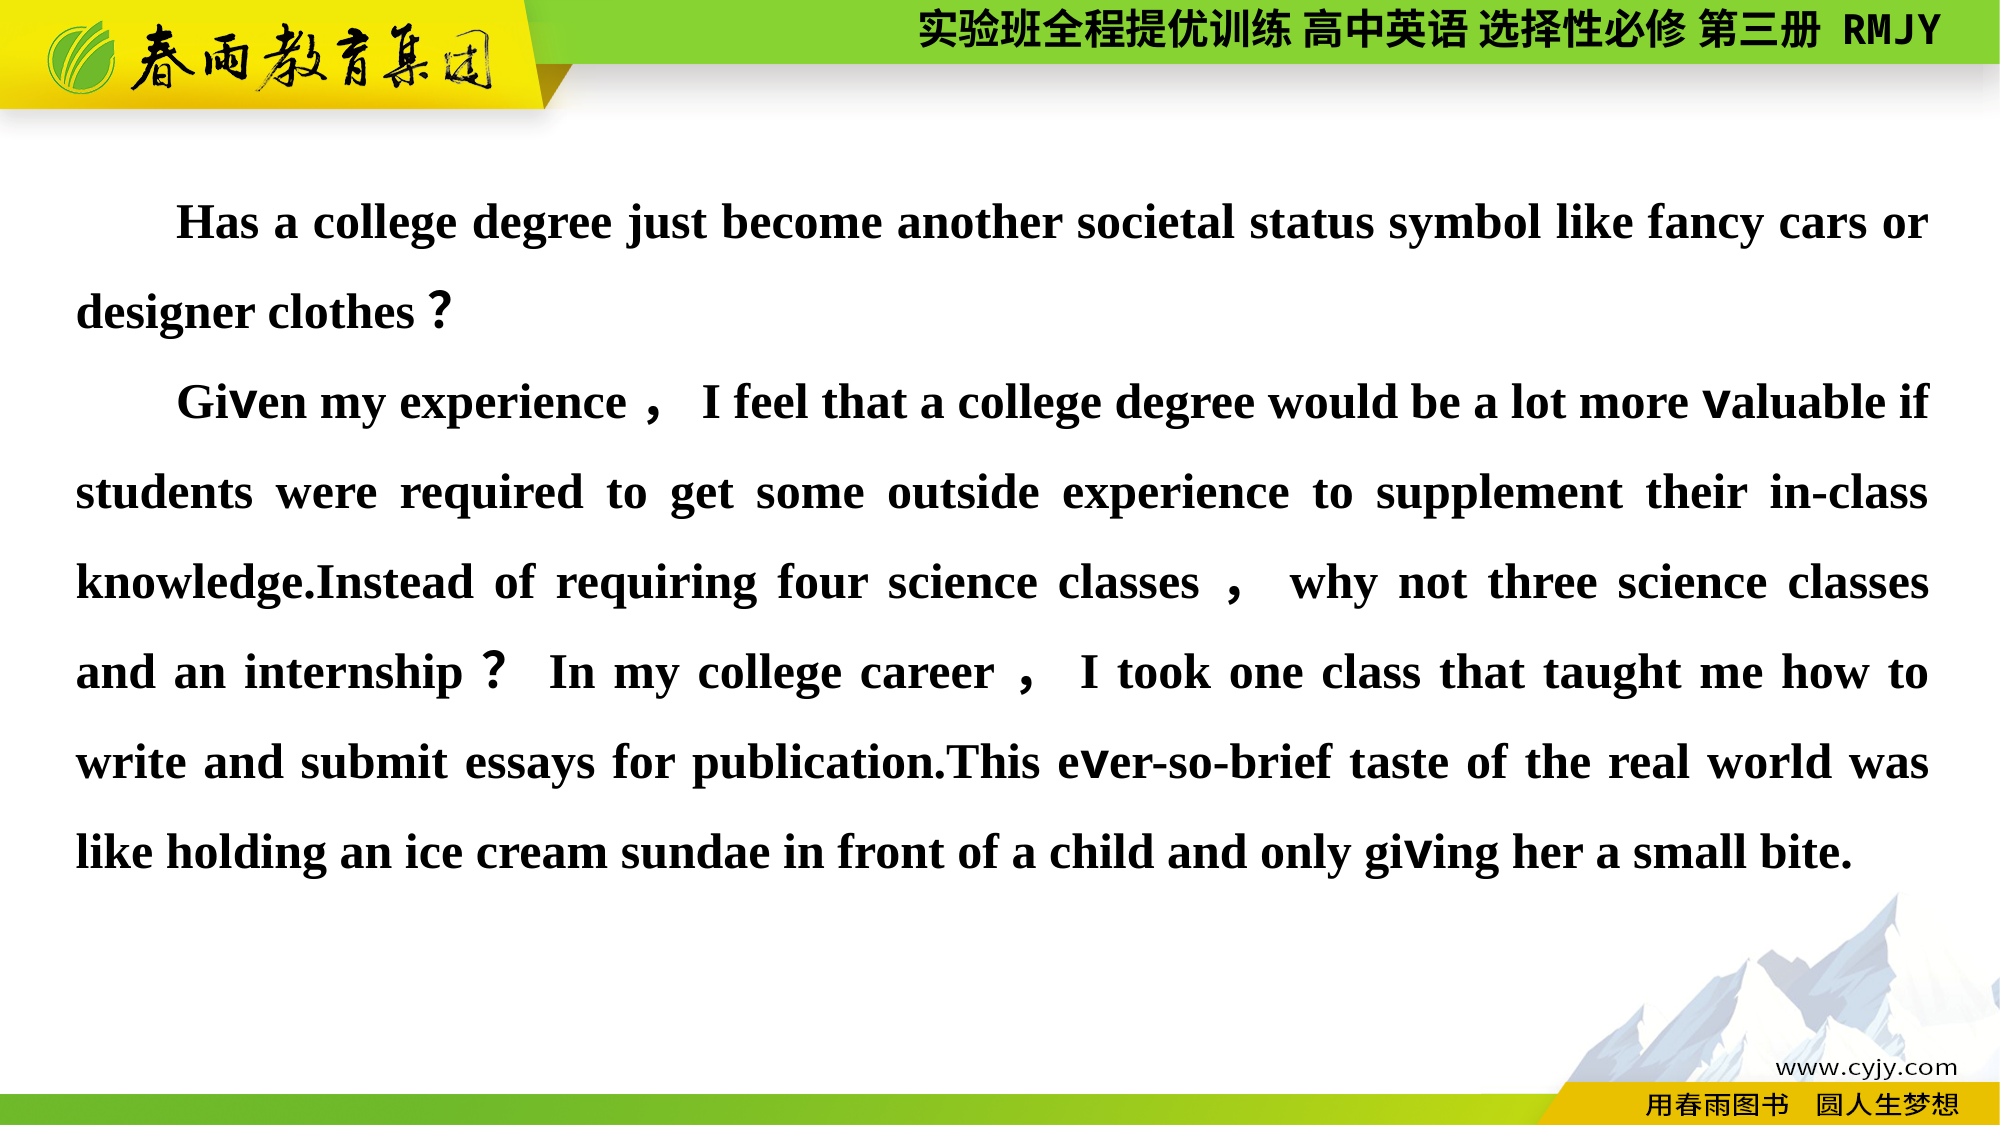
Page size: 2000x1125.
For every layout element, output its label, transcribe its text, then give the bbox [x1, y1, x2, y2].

picture [0, 0, 2000, 1125]
list Has a college degree just become another societal status symbol like fancy cars or designer clothes？ Given my experience，I feel that a college degree would be a lot more valuable if students were required to get some outside experience to supplement their in-class knowledge.Instead of requiring four science classes，why not three science classes and an internship？In my college career，I took one class that taught me how to write and submit essays for publication.This ever-so-brief taste of the real world was like holding an ice cream sundae in front of a child and only giving her a small bite. [60, 151, 1945, 894]
